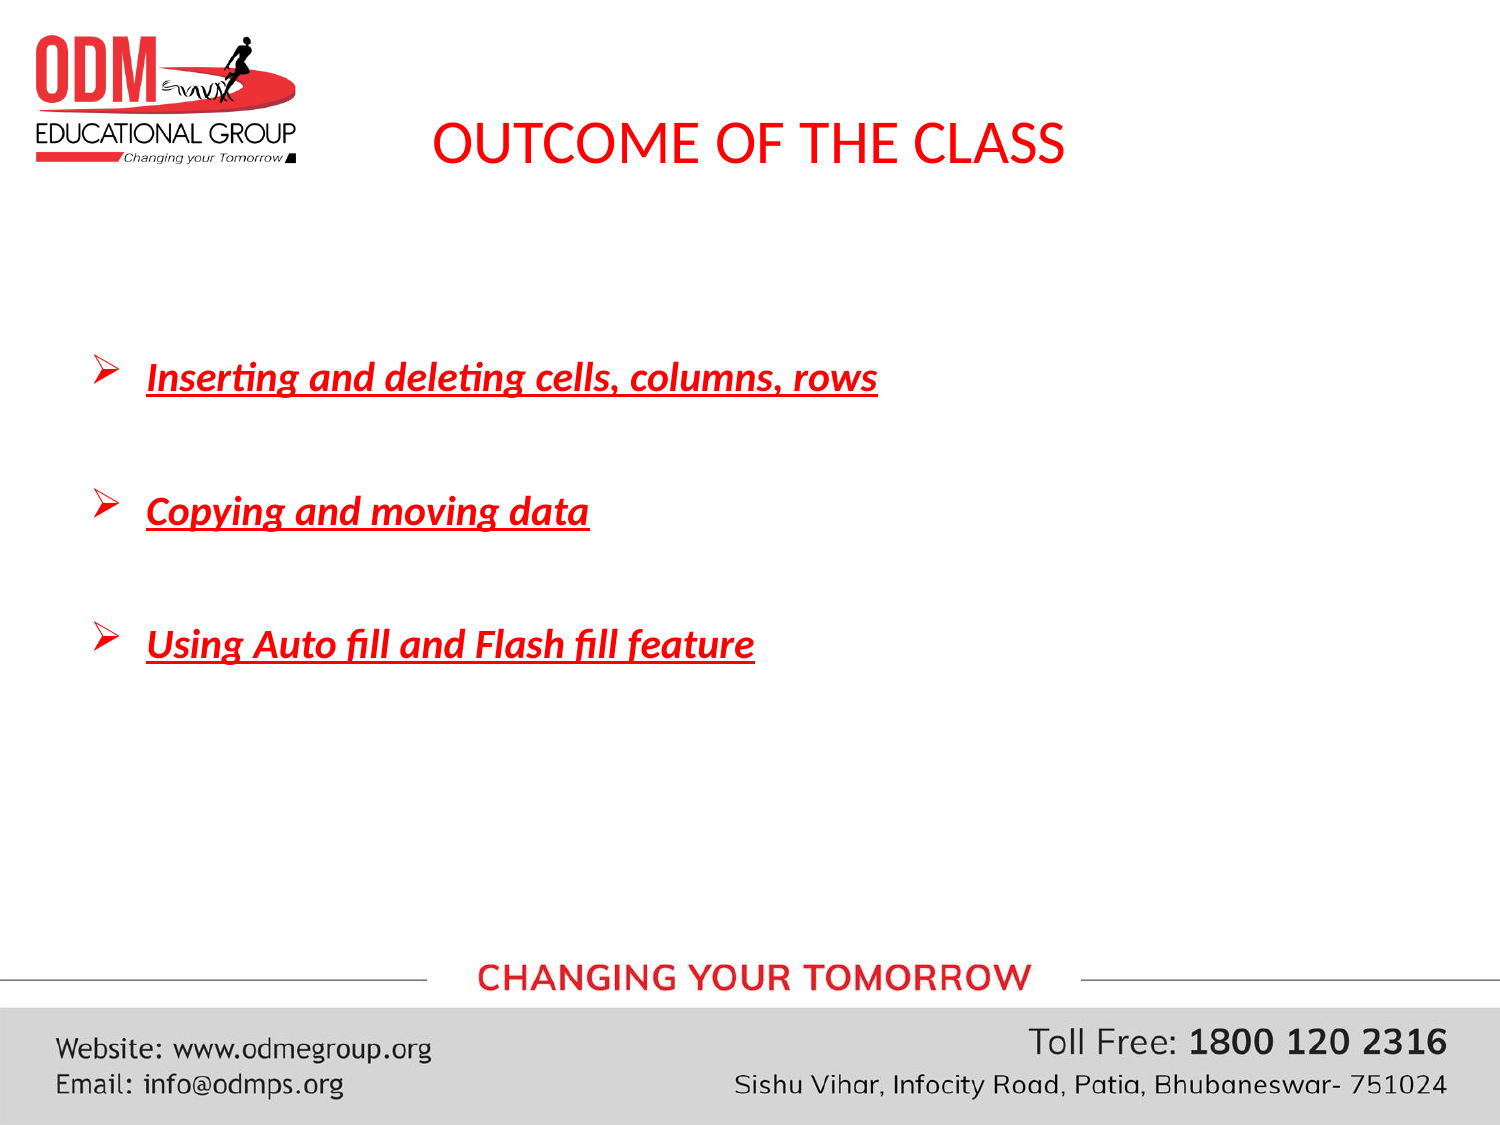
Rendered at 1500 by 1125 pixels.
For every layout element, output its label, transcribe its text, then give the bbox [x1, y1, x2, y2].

list Inserting and deleting cells, columns, rows Copying and moving data Using Auto fill and Flash fill feature [75, 267, 1425, 1010]
title OUTCOME OF THE CLASS [75, 45, 1425, 233]
picture [0, 900, 1500, 1125]
picture [36, 35, 296, 164]
